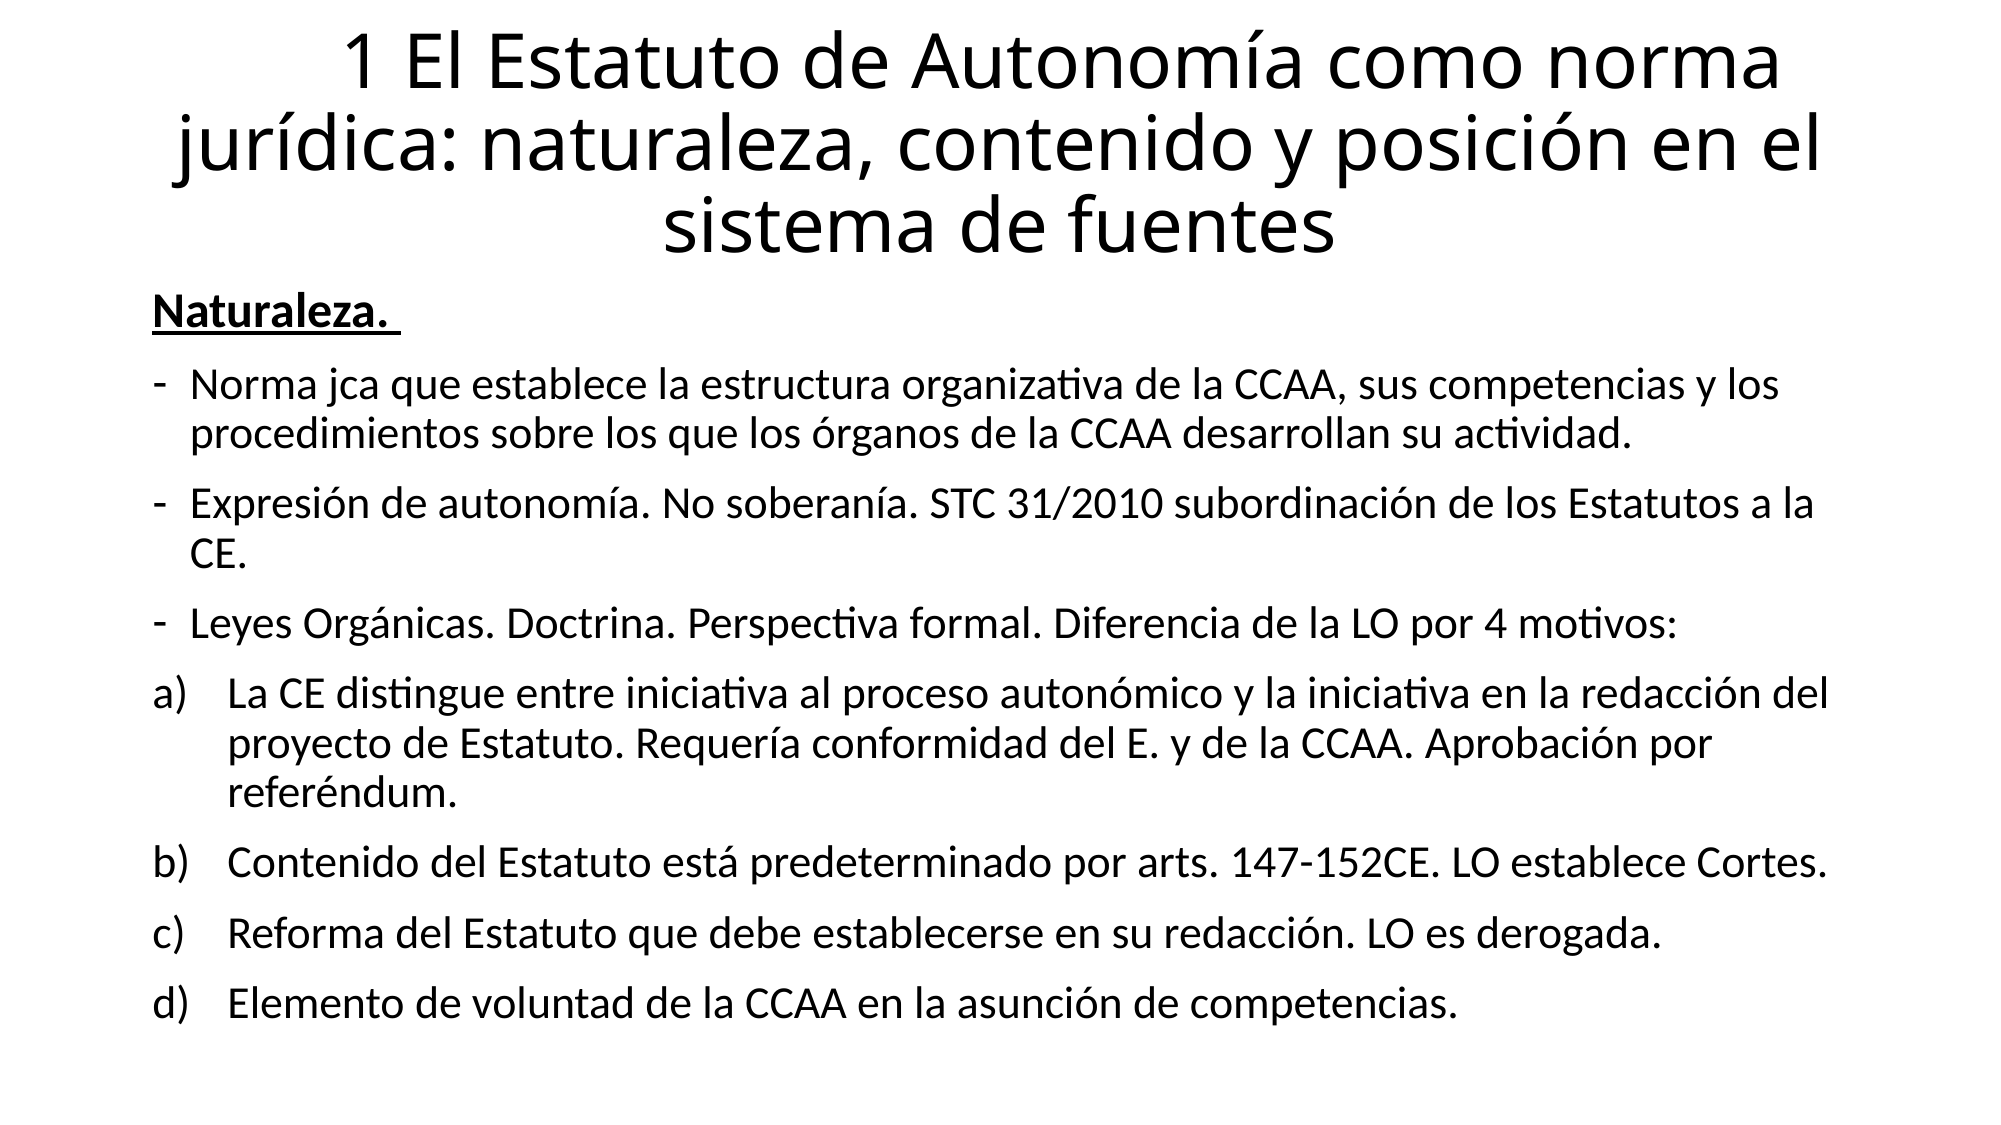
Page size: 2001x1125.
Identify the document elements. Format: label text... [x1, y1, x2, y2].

list Naturaleza. Norma jca que establece la estructura organizativa de la CCAA, sus competencias y los procedimientos sobre los que los órganos de la CCAA desarrollan su actividad. Expresión de autonomía. No soberanía. STC 31/2010 subordinación de los Estatutos a la CE. Leyes Orgánicas. Doctrina. Perspectiva formal. Diferencia de la LO por 4 motivos: La CE distingue entre iniciativa al proceso autonómico y la iniciativa en la redacción del proyecto de Estatuto. Requería conformidad del E. y de la CCAA. Aprobación por referéndum. Contenido del Estatuto está predeterminado por arts. 147-152CE. LO establece Cortes. Reforma del Estatuto que debe establecerse en su redacción. LO es derogada. Elemento de voluntad de la CCAA en la asunción de competencias. [137, 277, 1863, 1125]
title 1 El Estatuto de Autonomía como norma jurídica: naturaleza, contenido y posición en el sistema de fuentes [137, 14, 1863, 277]
